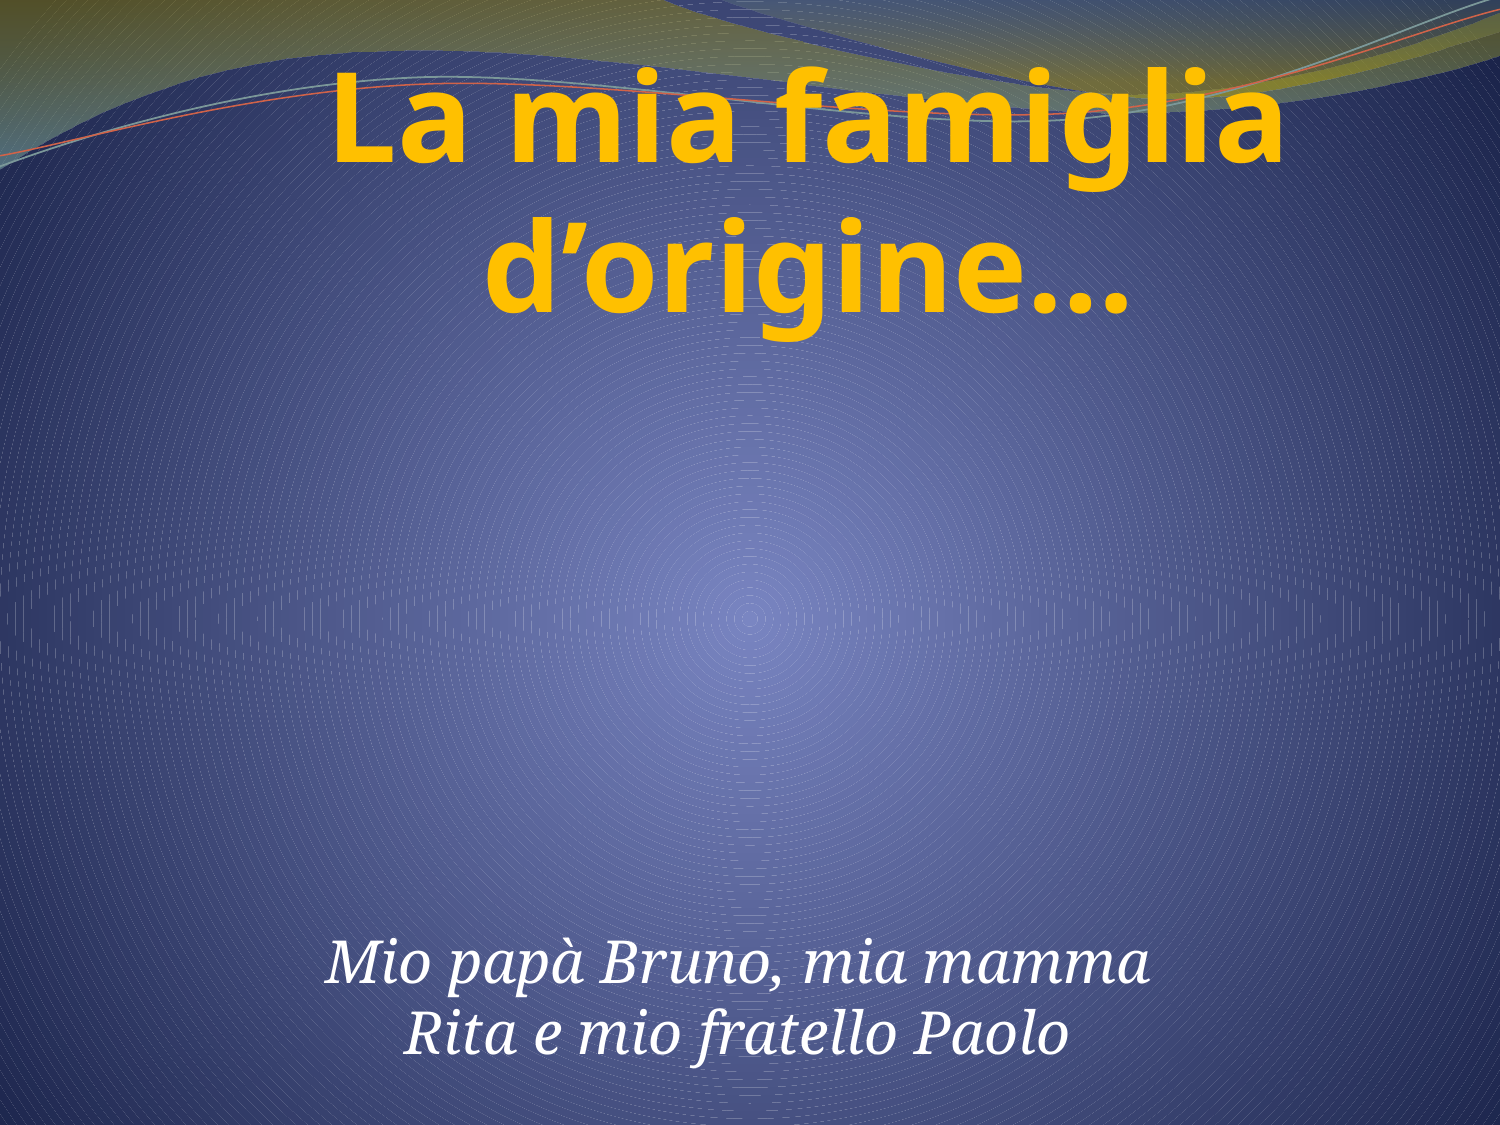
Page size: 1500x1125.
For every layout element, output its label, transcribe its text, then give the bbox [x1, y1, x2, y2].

text_box Mio papà Bruno, mia mamma Rita e mio fratello Paolo [301, 916, 1176, 1125]
title La mia famiglia d’origine… [171, 113, 1447, 338]
